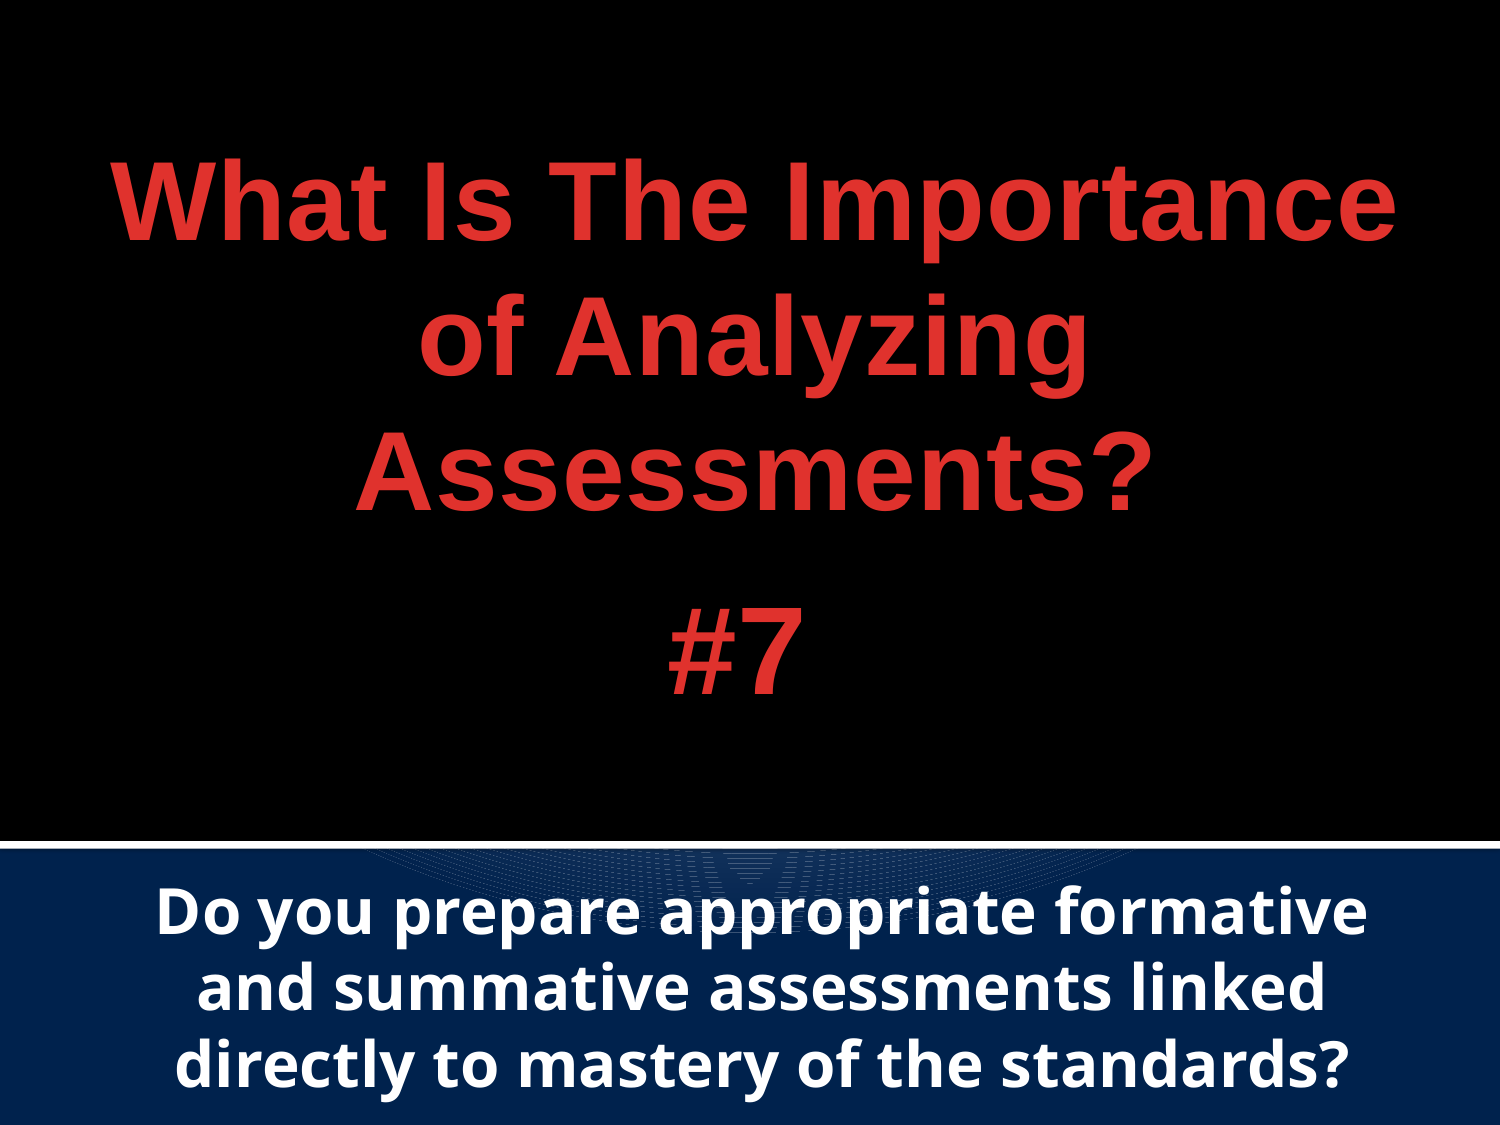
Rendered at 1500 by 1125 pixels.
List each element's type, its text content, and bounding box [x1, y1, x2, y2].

text_box Do you prepare appropriate formative and summative assessments linked directly to mastery of the standards? [99, 862, 1413, 1100]
text_box #7 [624, 562, 850, 728]
subtitle What Is The Importance of Analyzing Assessments? [37, 275, 1463, 533]
